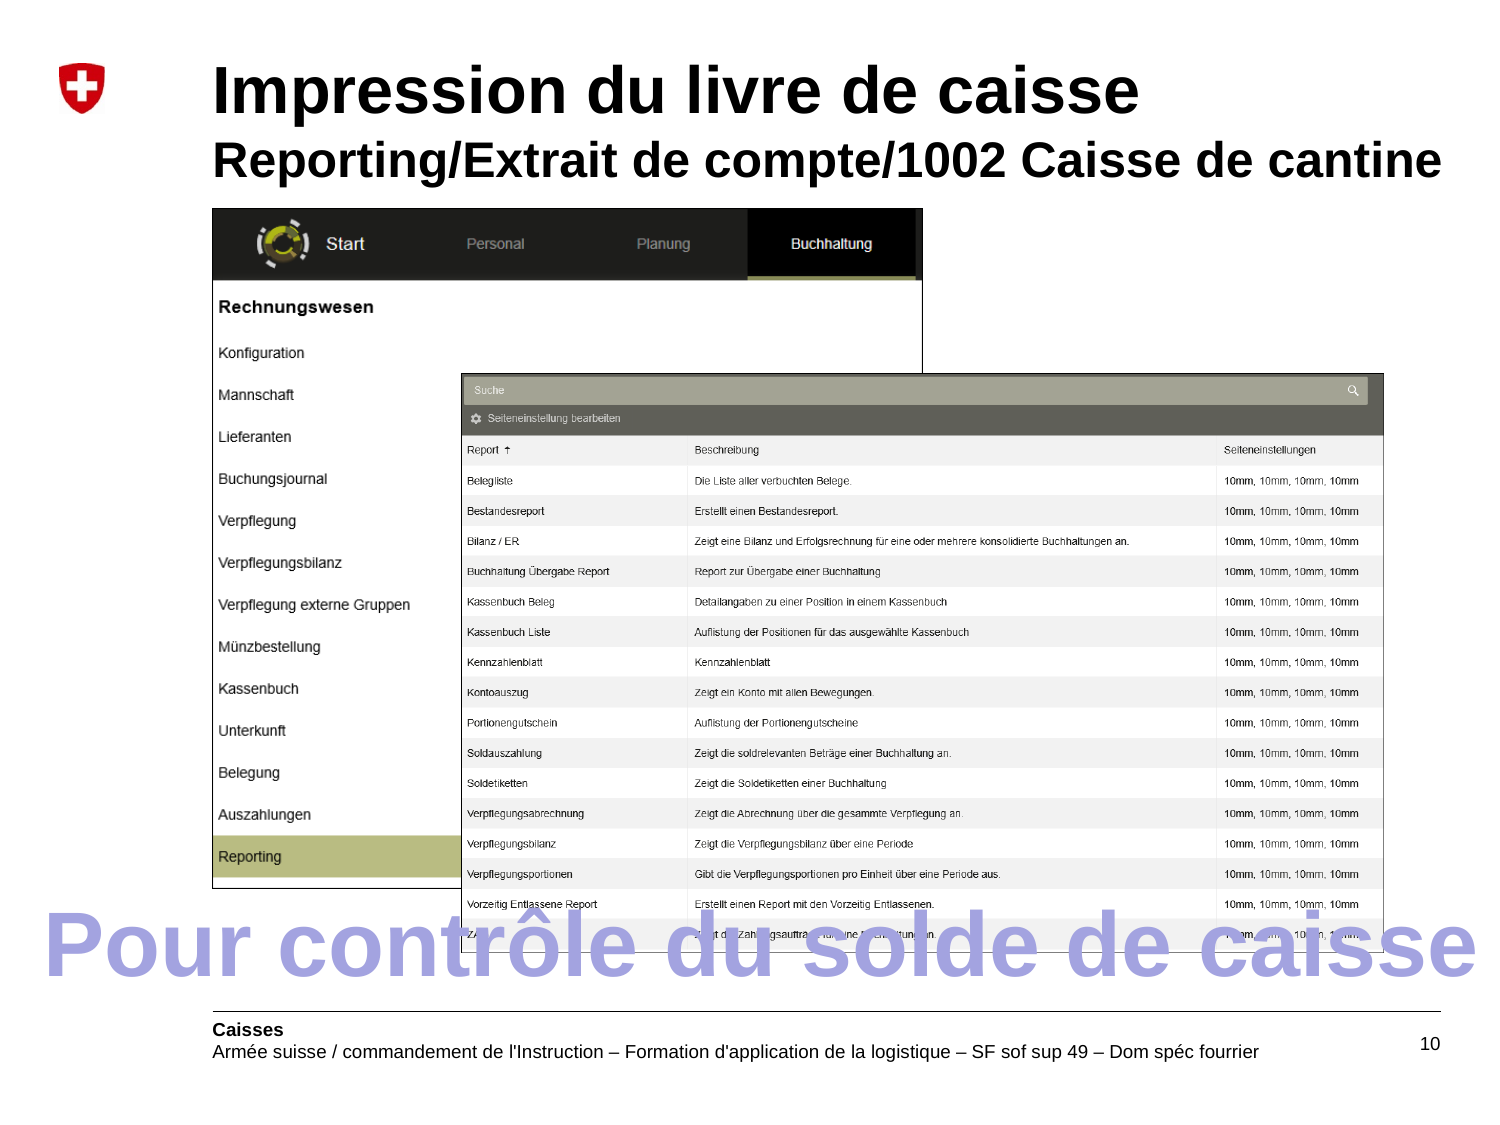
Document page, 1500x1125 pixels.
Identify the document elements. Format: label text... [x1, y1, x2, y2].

text_box Pour contrôle du solde de caisse [28, 877, 1496, 1003]
picture [212, 207, 1385, 954]
picture [59, 63, 105, 114]
title Impression du livre de caisse Reporting/Extrait de compte/1002 Caisse de cantine [212, 46, 1500, 192]
